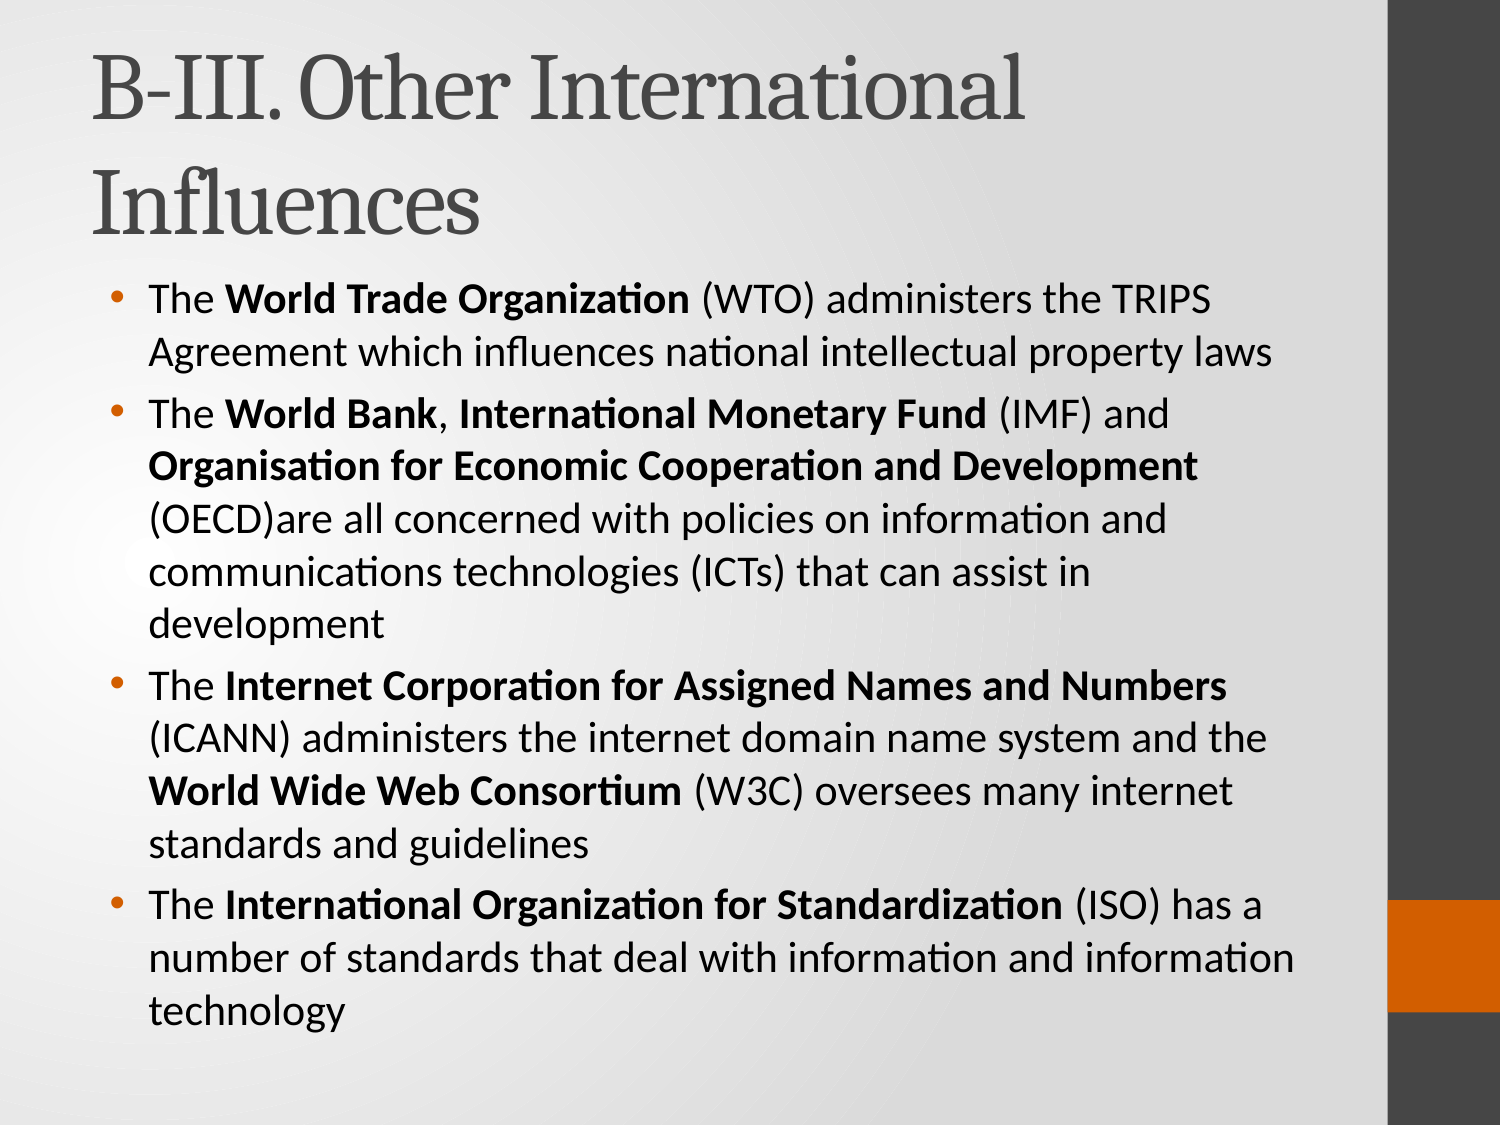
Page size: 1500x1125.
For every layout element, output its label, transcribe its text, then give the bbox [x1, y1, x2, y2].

list The World Trade Organization (WTO) administers the TRIPS Agreement which influences national intellectual property laws The World Bank, International Monetary Fund (IMF) and Organisation for Economic Cooperation and Development (OECD)are all concerned with policies on information and communications technologies (ICTs) that can assist in development The Internet Corporation for Assigned Names and Numbers (ICANN) administers the internet domain name system and the World Wide Web Consortium (W3C) oversees many internet standards and guidelines The International Organization for Standardization (ISO) has a number of standards that deal with information and information technology [75, 262, 1325, 1050]
title B-III. Other International Influences [75, 45, 1325, 233]
